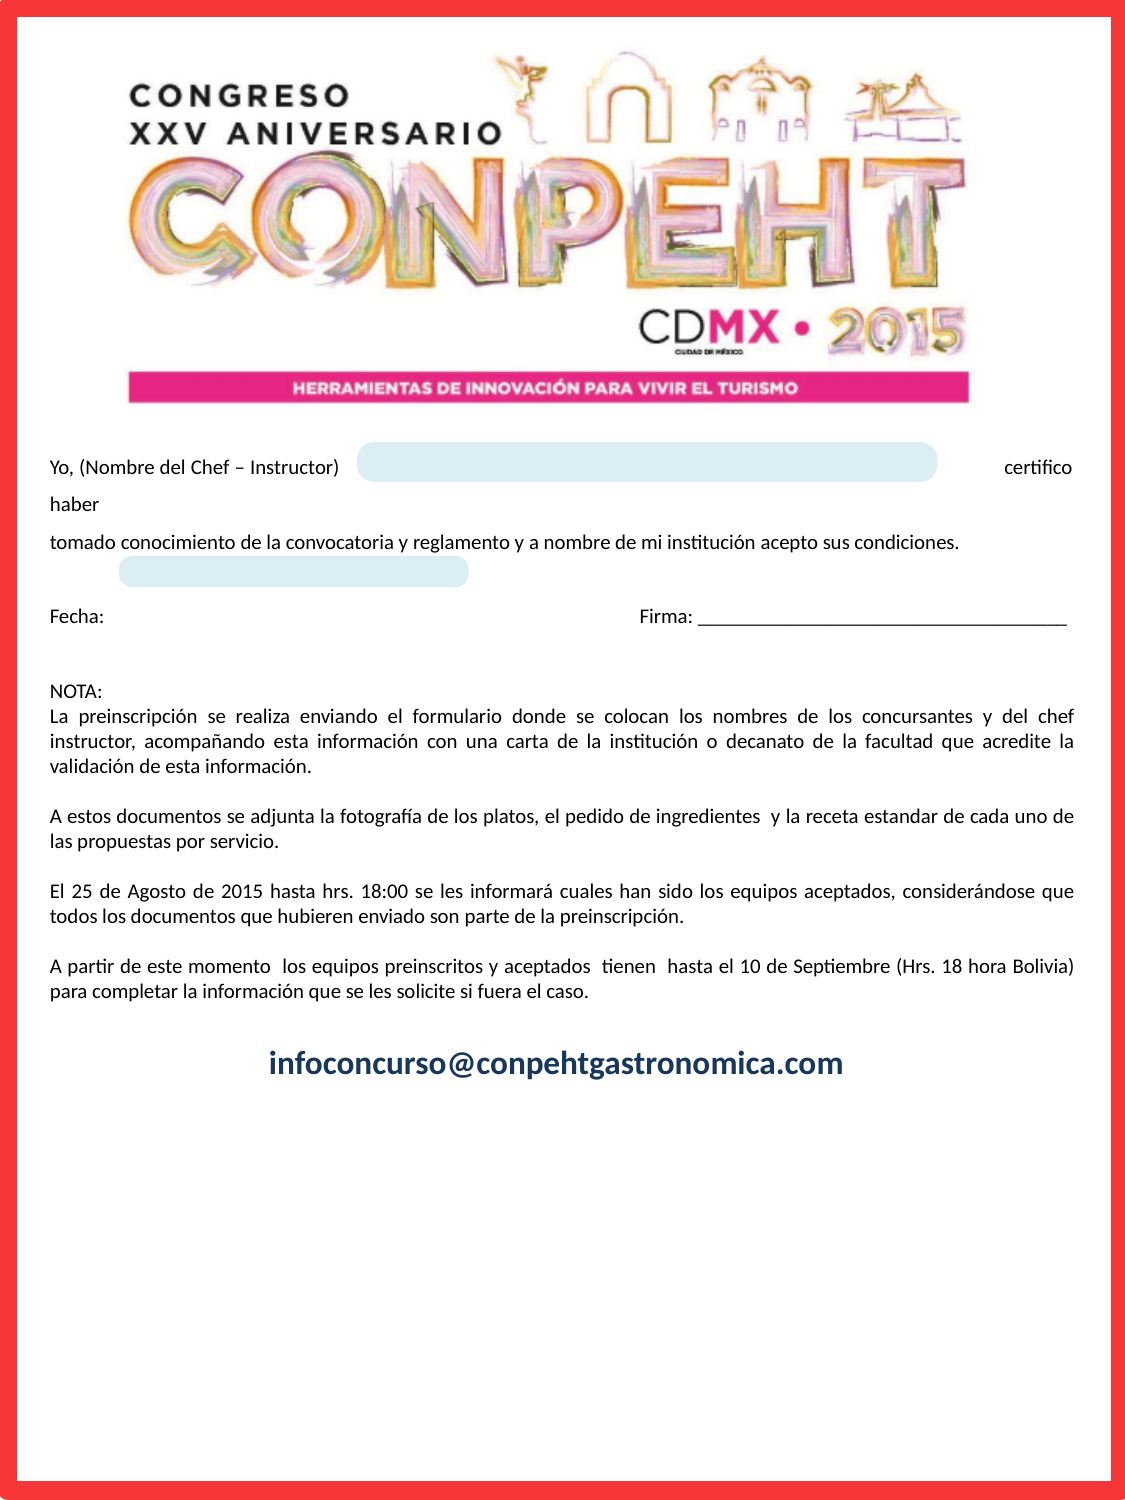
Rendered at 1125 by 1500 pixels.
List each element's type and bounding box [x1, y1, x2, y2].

text_box [6, 6, 1122, 1493]
picture [116, 46, 980, 408]
